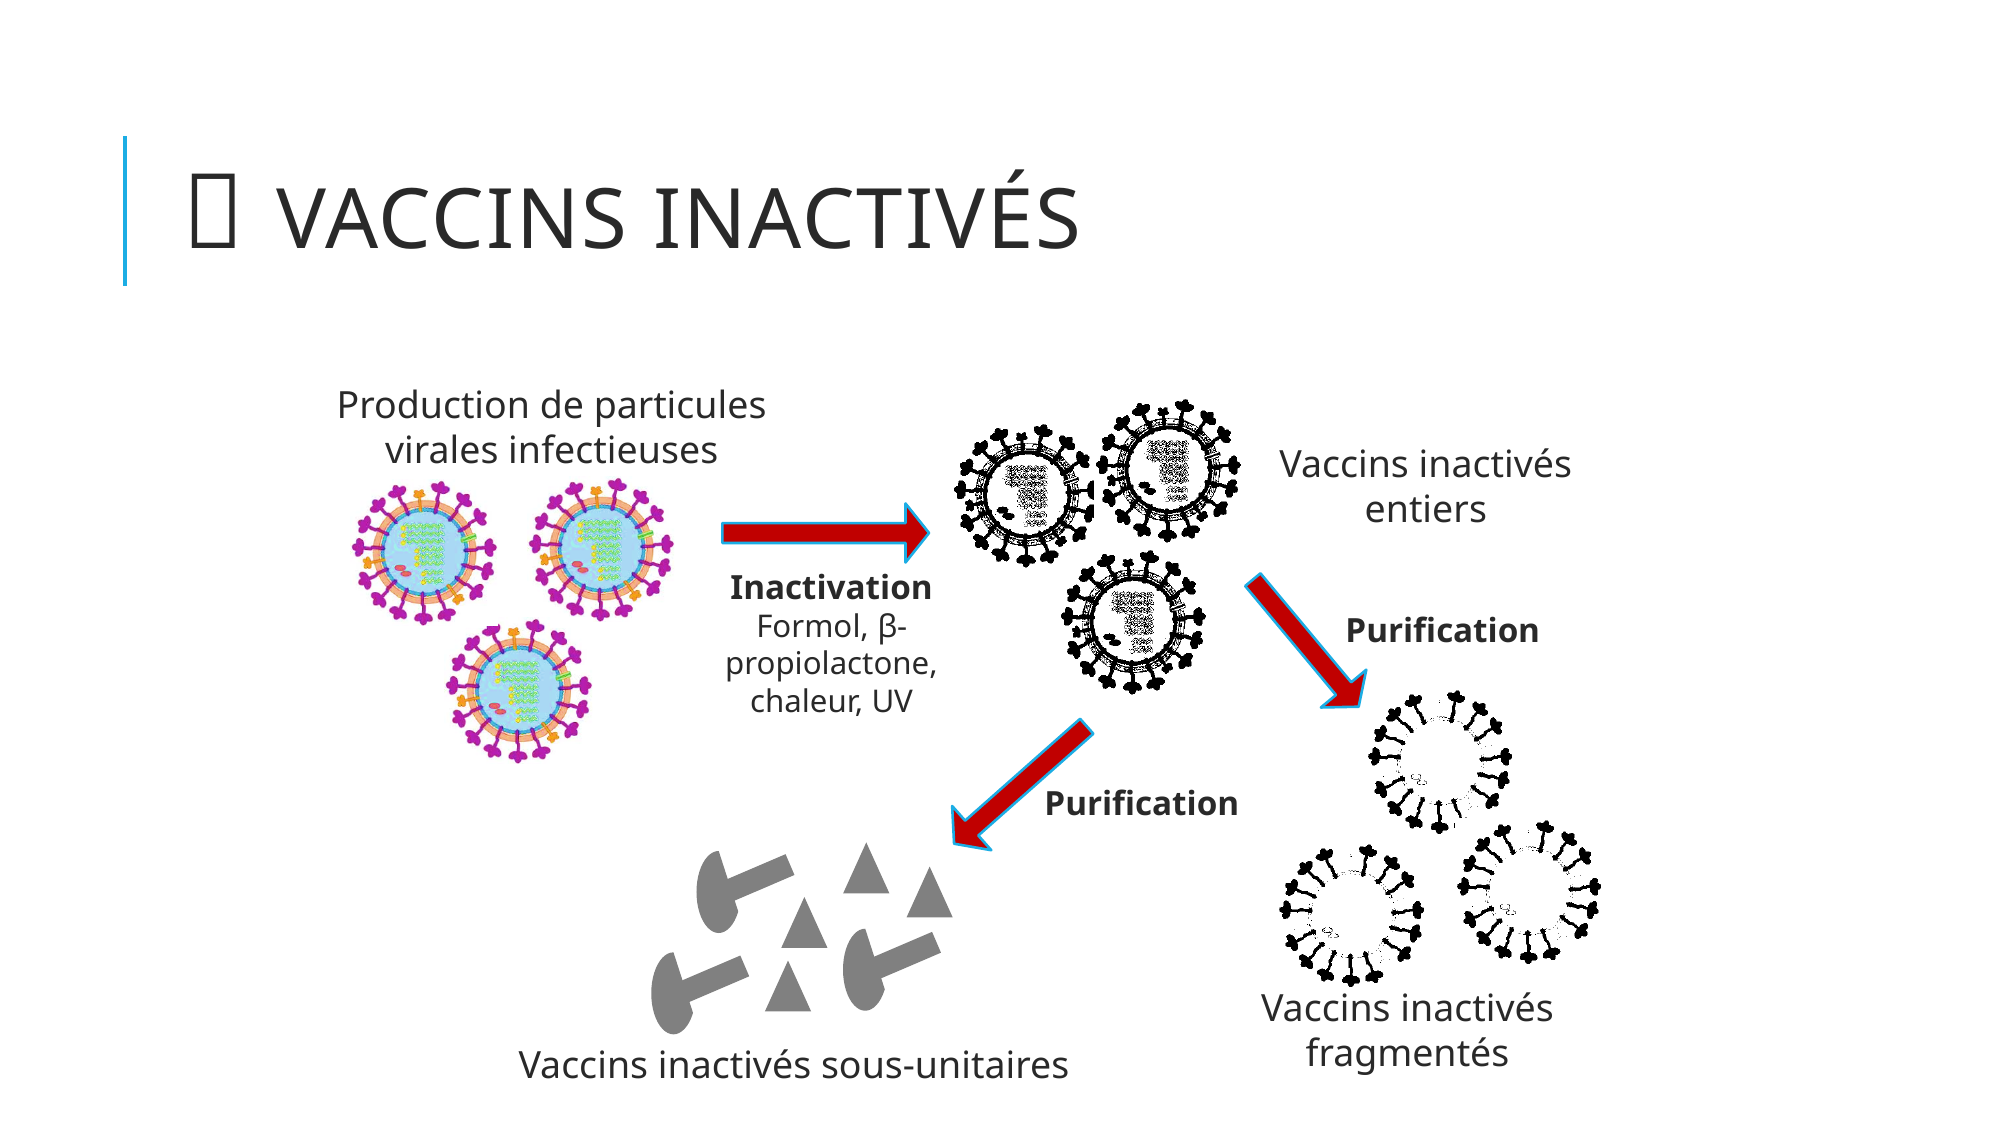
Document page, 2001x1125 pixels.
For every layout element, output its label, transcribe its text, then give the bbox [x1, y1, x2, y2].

text_box [677, 954, 751, 1005]
text_box [950, 717, 1095, 852]
text_box [649, 951, 695, 1033]
text_box Purification [1029, 775, 1343, 830]
text_box [695, 849, 740, 935]
text_box [780, 895, 829, 950]
text_box Production de particules virales infectieuses [291, 373, 813, 479]
text_box Vaccins inactivés entiers [1248, 432, 1604, 538]
text_box Vaccins inactivés sous-unitaires [503, 1033, 1154, 1094]
text_box [721, 502, 931, 558]
text_box [841, 927, 887, 1013]
picture [1277, 842, 1426, 988]
text_box Purification [1330, 601, 1644, 657]
text_box [763, 959, 813, 1013]
title  Vaccins inactivés [168, 96, 1763, 342]
text_box [905, 865, 954, 919]
text_box Vaccins inactivés fragmentés [1165, 976, 1650, 1081]
text_box [722, 852, 796, 903]
picture [1365, 688, 1603, 965]
text_box Inactivation Formol, β-propiolactone, chaleur, UV [675, 558, 989, 726]
picture [952, 396, 1243, 695]
text_box [1244, 572, 1368, 709]
text_box [842, 841, 891, 895]
text_box [868, 930, 943, 981]
picture [350, 475, 676, 764]
